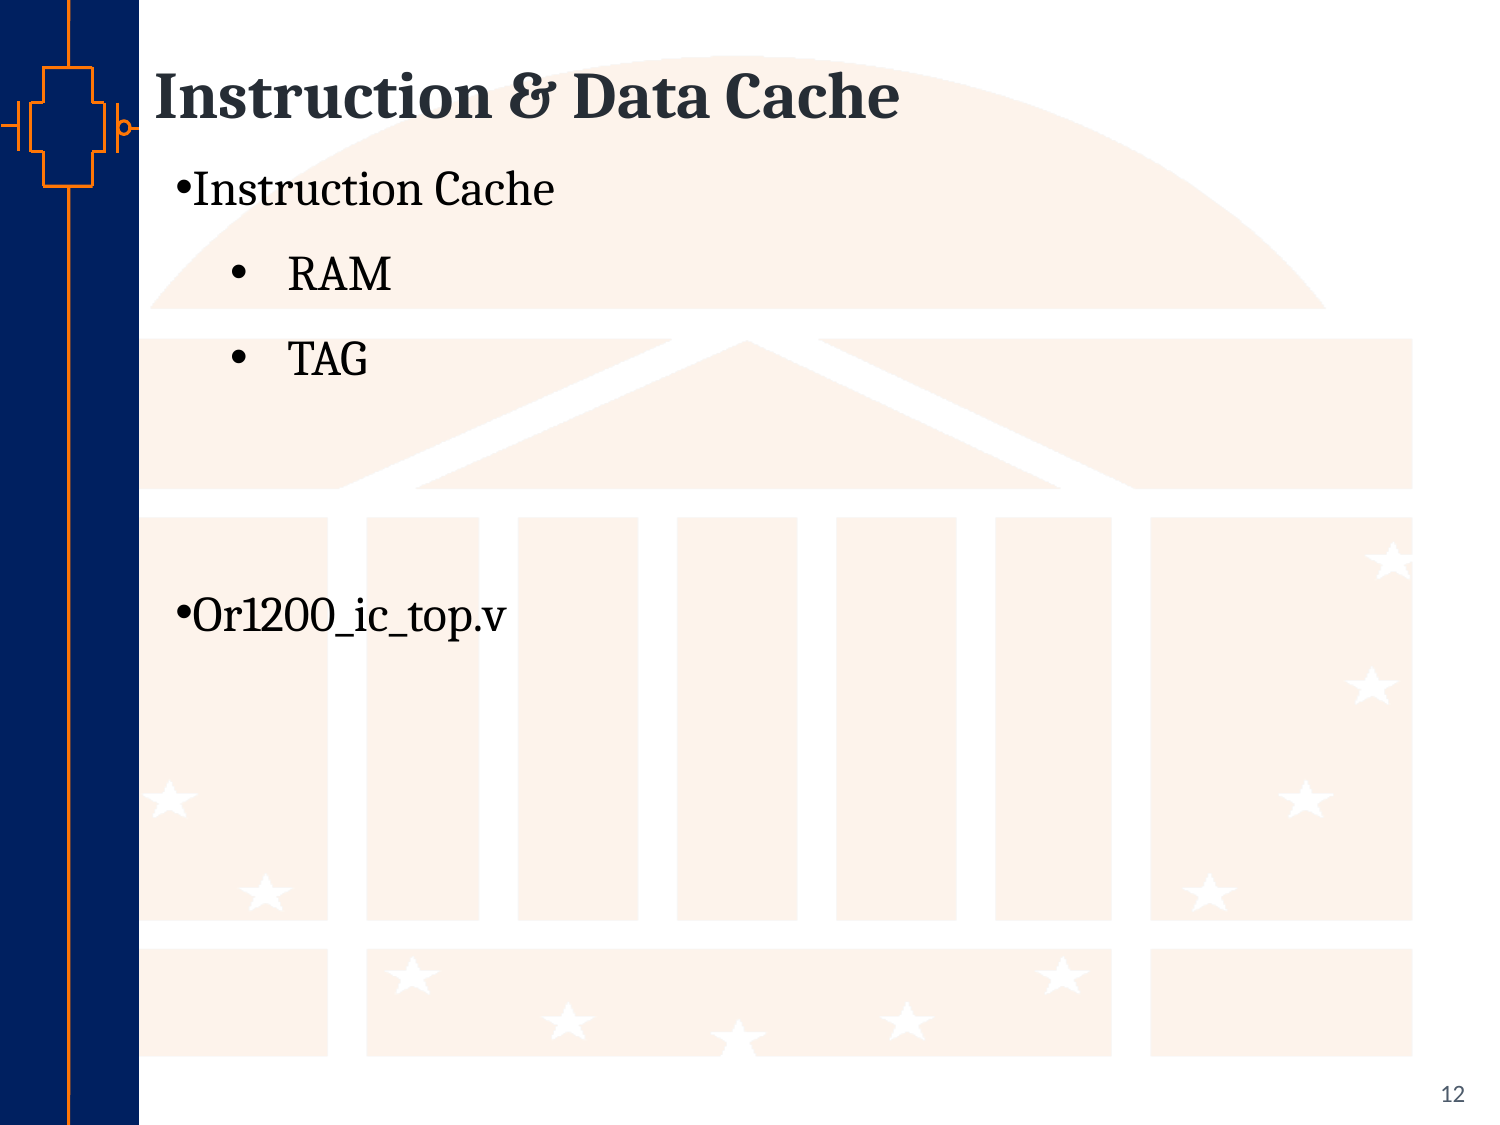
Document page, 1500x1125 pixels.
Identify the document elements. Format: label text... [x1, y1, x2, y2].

title Instruction & Data Cache [139, 0, 1500, 140]
list Instruction Cache RAM TAG Or1200_ic_top.v [160, 148, 1472, 1054]
slide_number 12 [1425, 1062, 1488, 1123]
